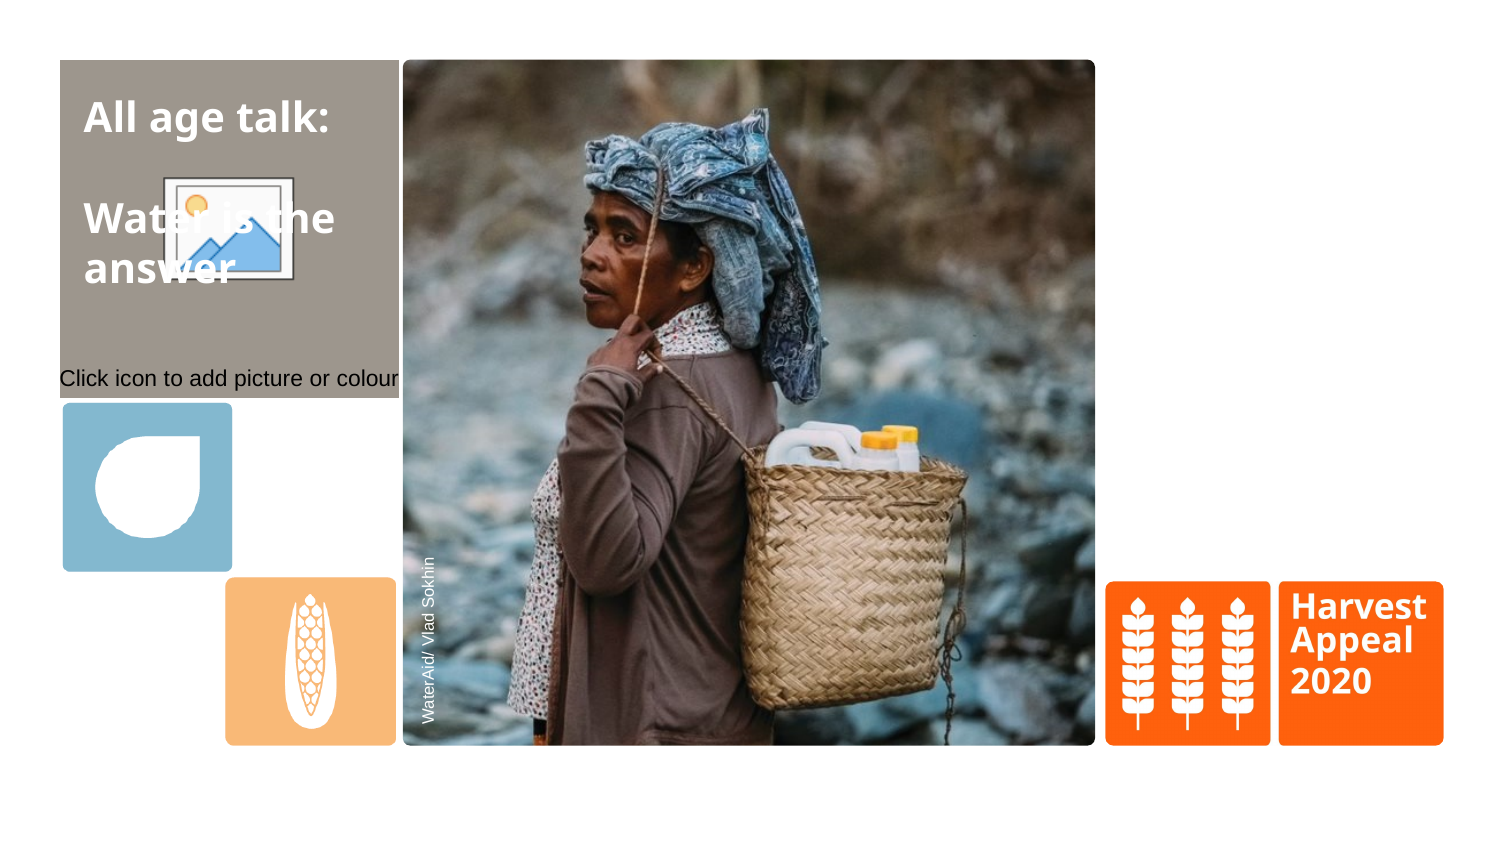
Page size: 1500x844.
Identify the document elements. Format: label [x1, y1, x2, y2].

picture [1105, 581, 1444, 746]
picture [59, 59, 399, 748]
picture [402, 59, 1096, 746]
